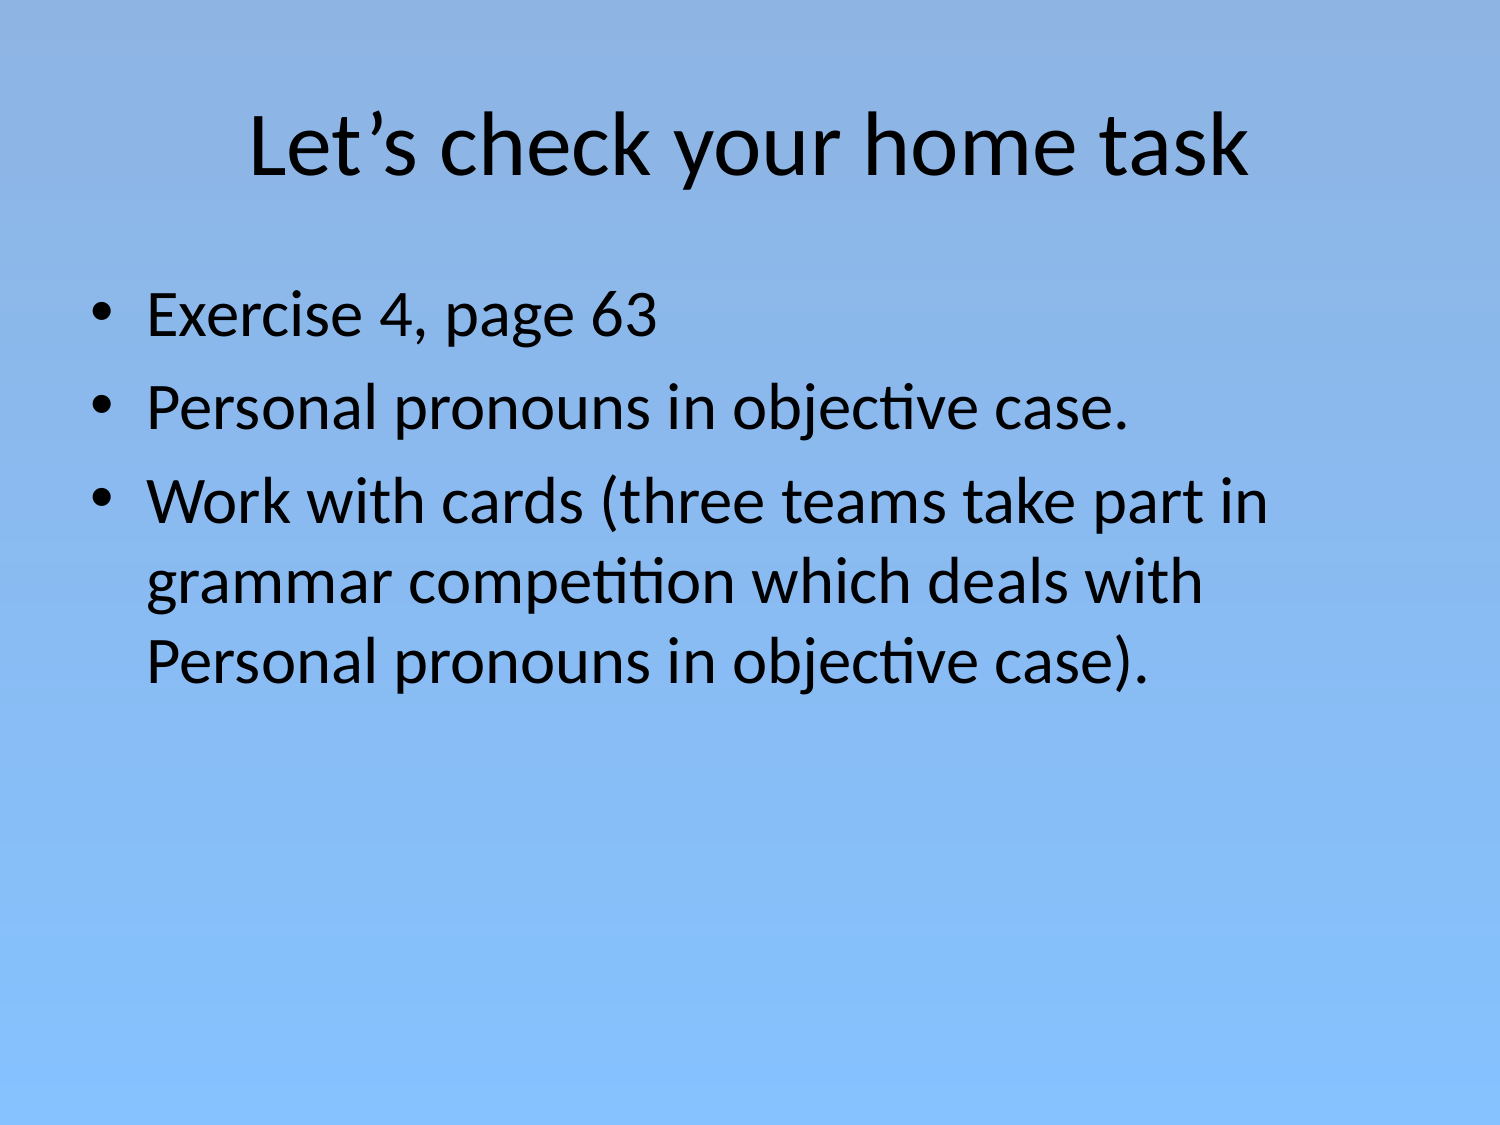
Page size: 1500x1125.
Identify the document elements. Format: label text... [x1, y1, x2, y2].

title Let’s check your home task [75, 45, 1425, 233]
list Exercise 4, page 63 Personal pronouns in objective case. Work with cards (three teams take part in grammar competition which deals with Personal pronouns in objective case). [75, 262, 1425, 1005]
